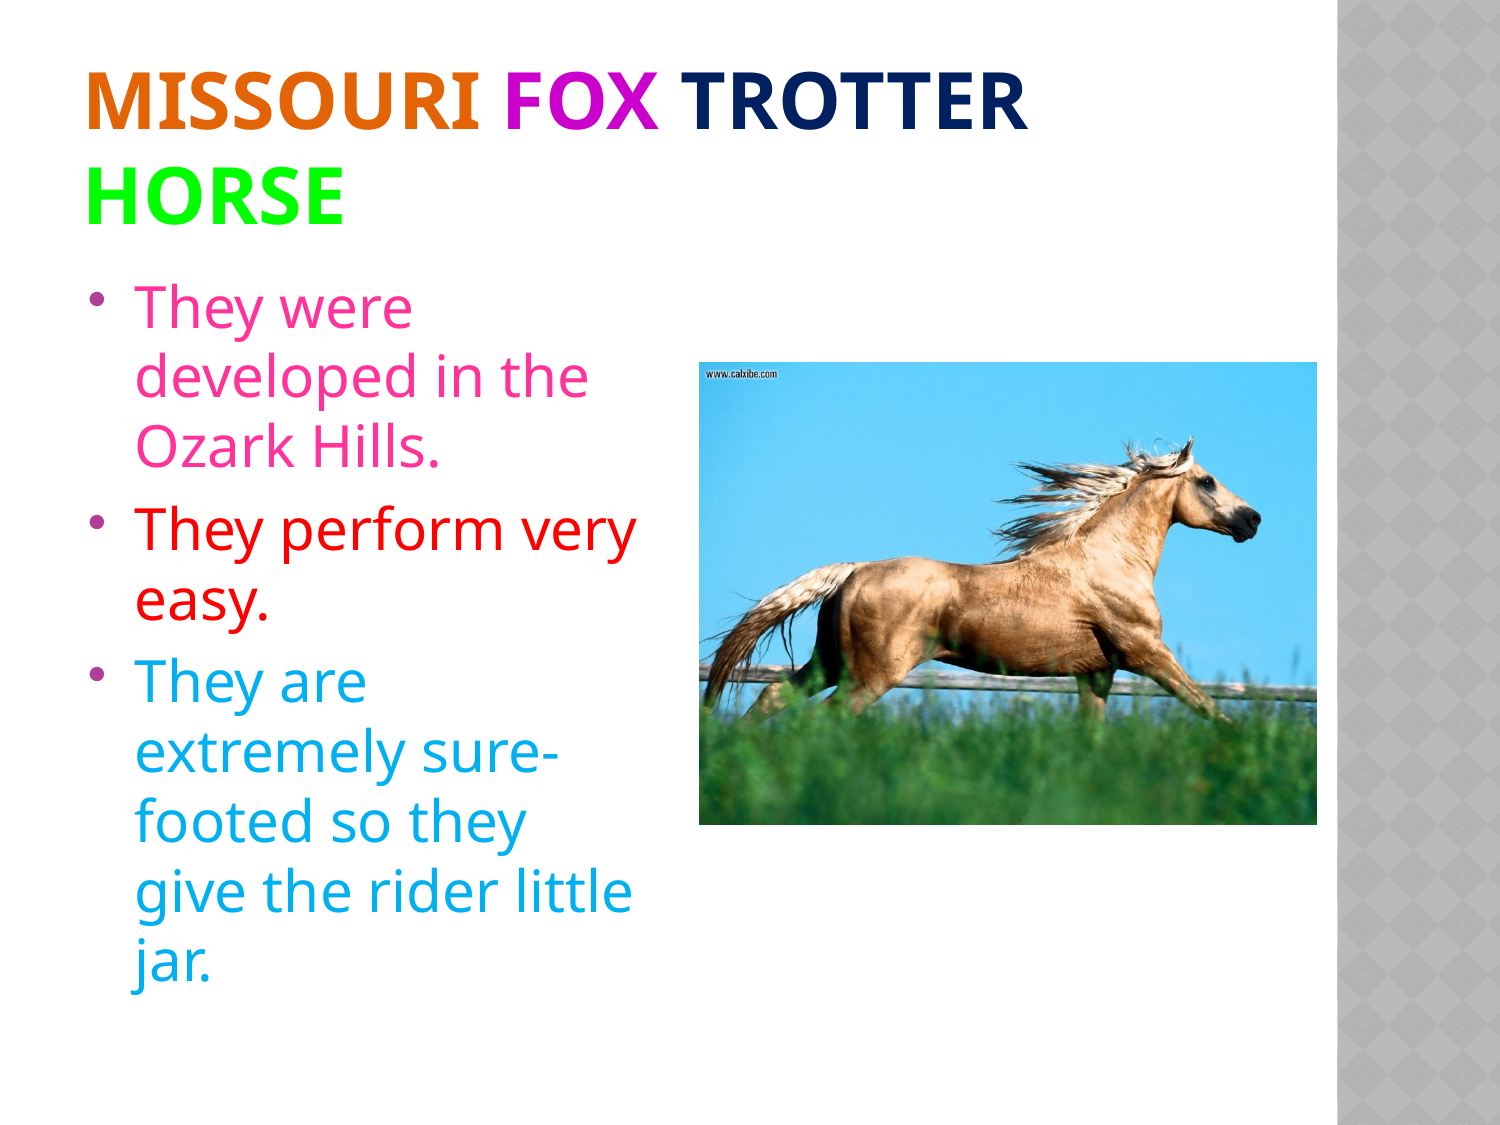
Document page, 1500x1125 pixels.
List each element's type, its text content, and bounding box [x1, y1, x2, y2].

list They were developed in the Ozark Hills. They perform very easy. They are extremely sure-footed so they give the rider little jar. [75, 262, 653, 1005]
title Missouri fox trotter horse [75, 52, 1263, 240]
picture [699, 361, 1317, 826]
